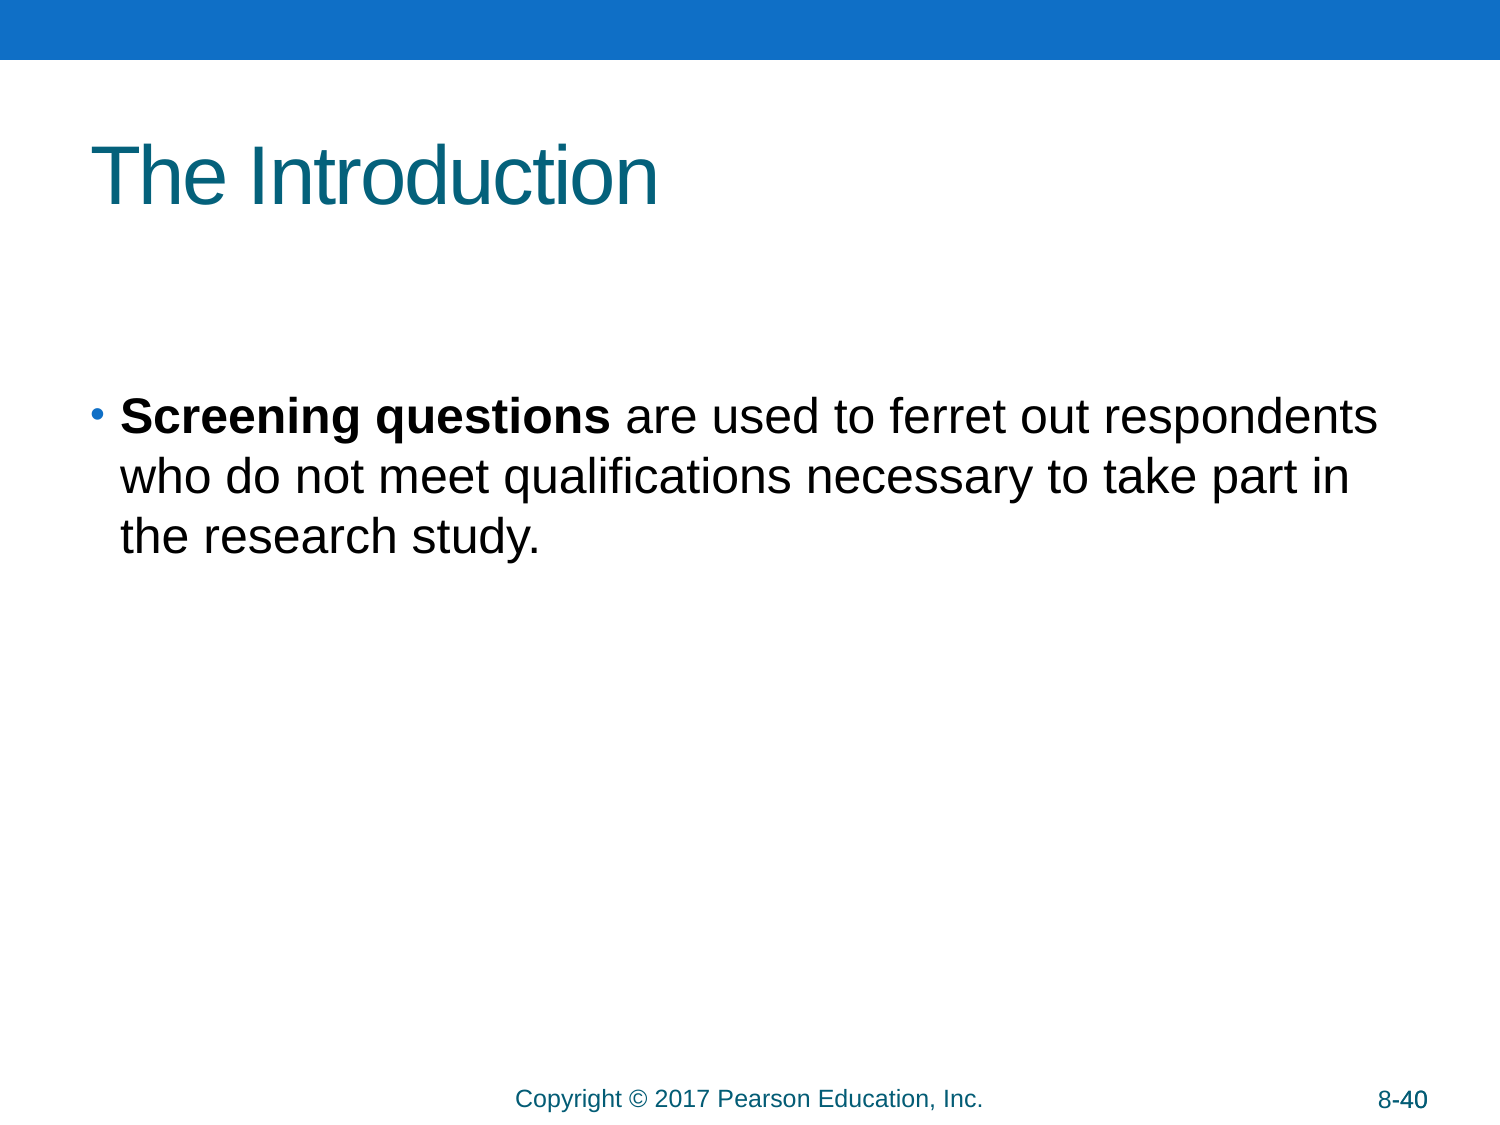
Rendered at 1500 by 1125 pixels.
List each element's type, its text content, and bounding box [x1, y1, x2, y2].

title The Introduction [75, 90, 1425, 253]
list Screening questions are used to ferret out respondents who do not meet qualifications necessary to take part in the research study. [75, 376, 1425, 1125]
